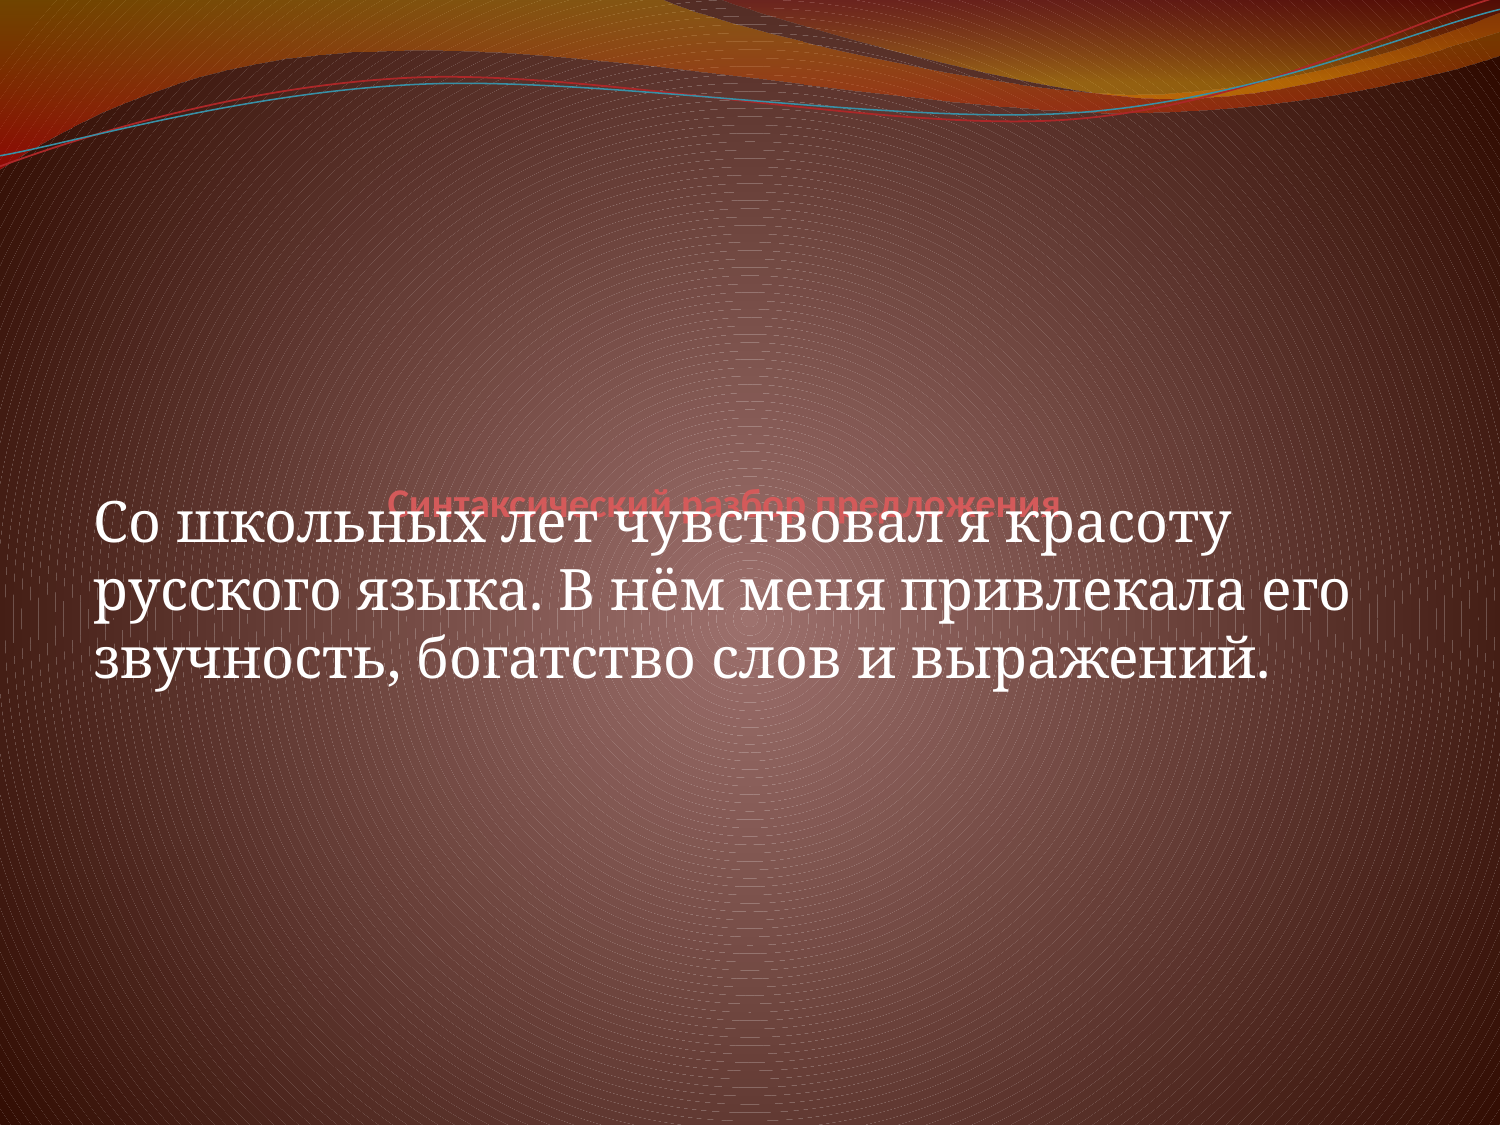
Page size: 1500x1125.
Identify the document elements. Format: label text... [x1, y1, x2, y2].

subtitle Со школьных лет чувствовал я красоту русского языка. В нём меня привлекала его звучность, богатство слов и выражений. [93, 445, 1383, 733]
title Синтаксический разбор предложения [82, 363, 1370, 664]
